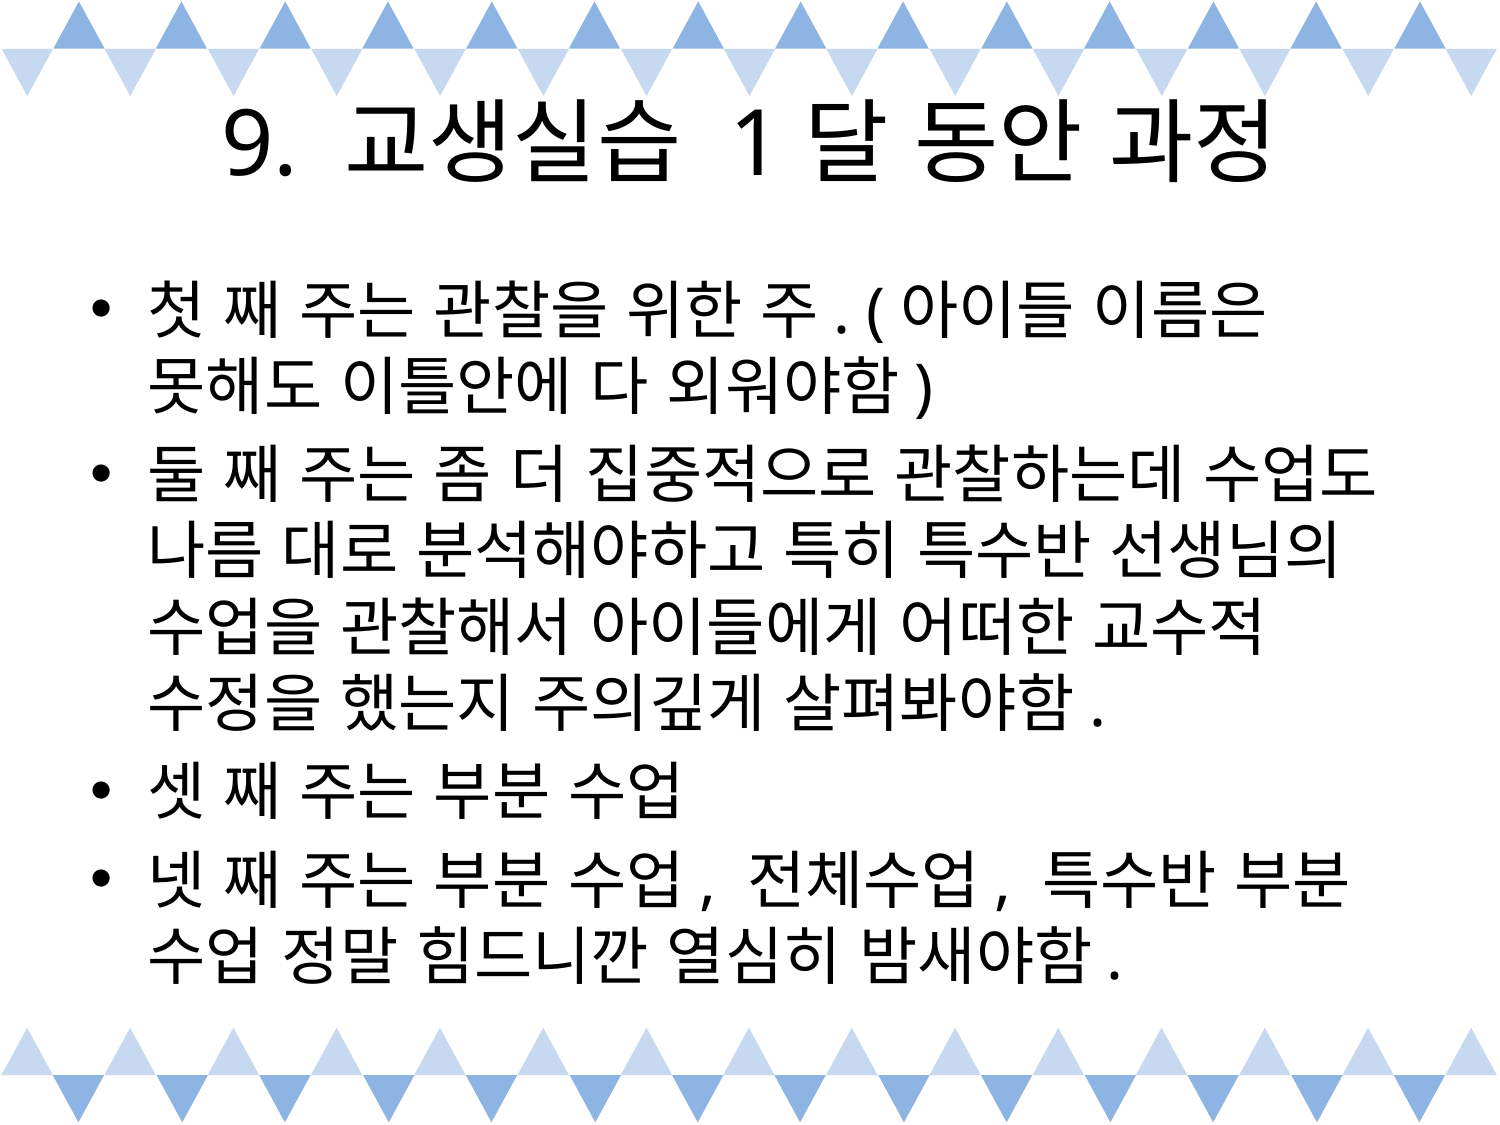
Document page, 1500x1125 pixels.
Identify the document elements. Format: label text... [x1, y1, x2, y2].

title 9. 교생실습 1달 동안 과정 [75, 106, 1425, 233]
list 첫 째 주는 관찰을 위한 주. (아이들 이름은 못해도 이틀안에 다 외워야함) 둘 째 주는 좀 더 집중적으로 관찰하는데 수업도 나름 대로 분석해야하고 특히 특수반 선생님의 수업을 관찰해서 아이들에게 어떠한 교수적 수정을 했는지 주의깊게 살펴봐야함. 셋 째 주는 부분 수업 넷 째 주는 부분 수업, 전체수업, 특수반 부분 수업 정말 힘드니깐 열심히 밤새야함. [75, 262, 1425, 1005]
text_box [1, 1, 1498, 97]
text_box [1, 1027, 1498, 1123]
